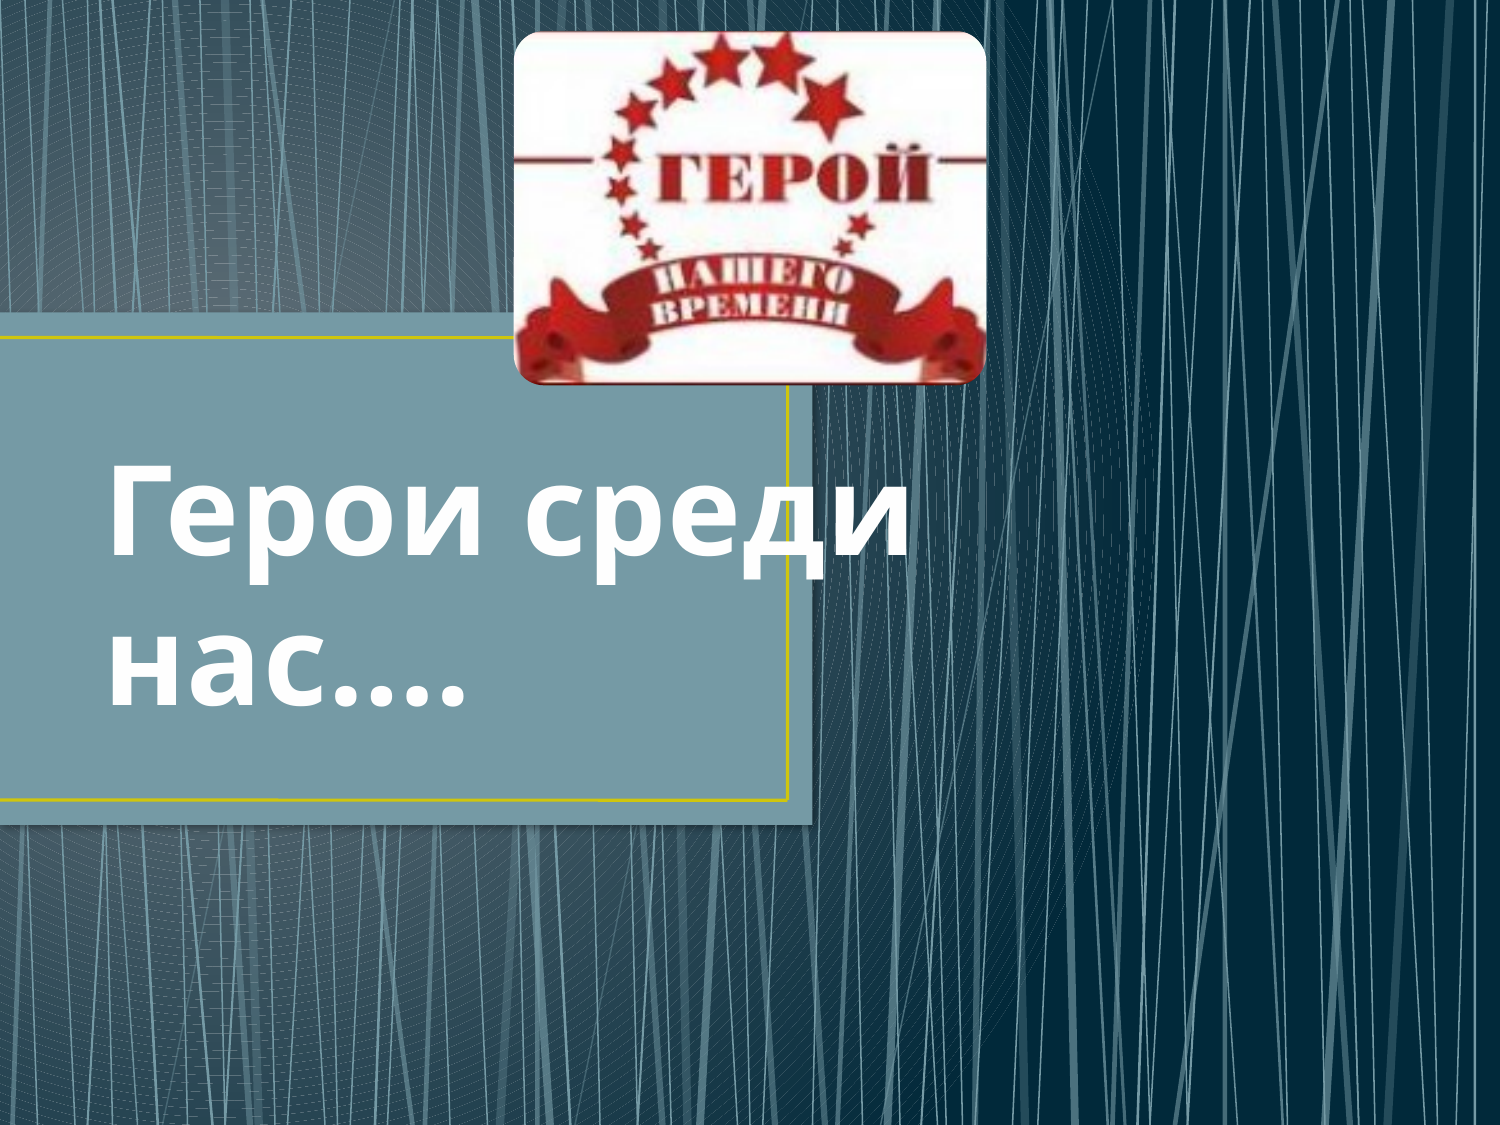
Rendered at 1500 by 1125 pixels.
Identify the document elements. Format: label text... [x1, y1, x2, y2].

title Герои среди нас…. [88, 496, 1247, 739]
picture [991, 29, 996, 48]
picture [513, 30, 987, 386]
